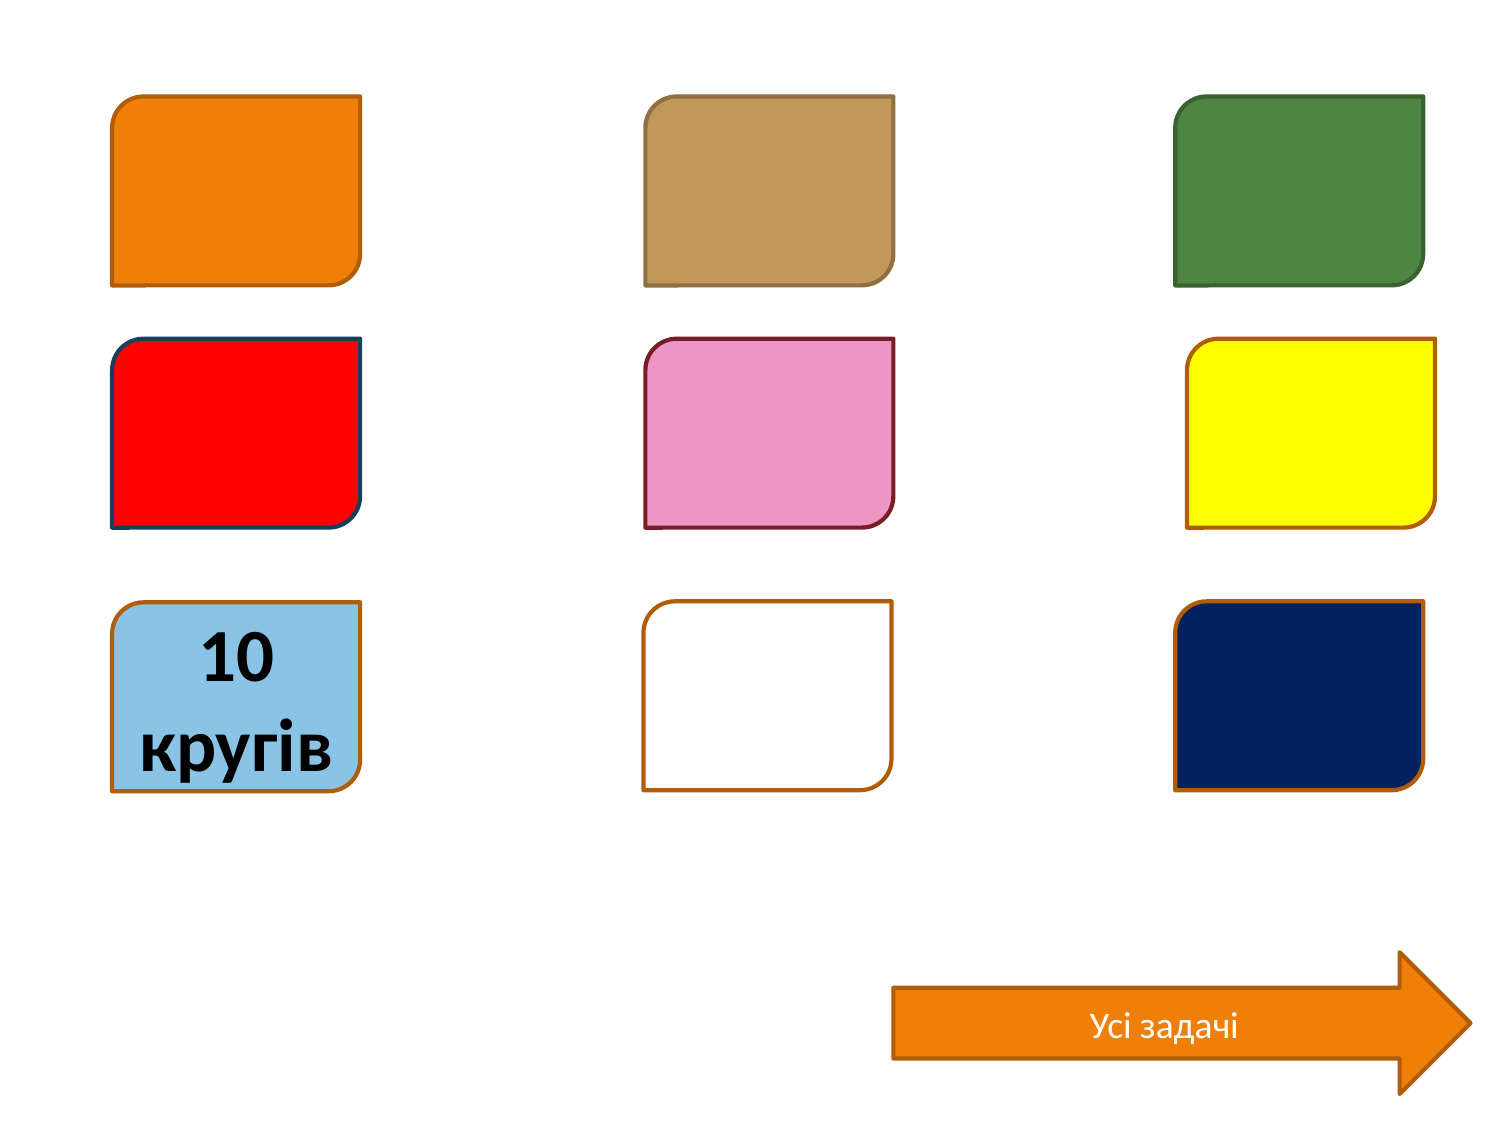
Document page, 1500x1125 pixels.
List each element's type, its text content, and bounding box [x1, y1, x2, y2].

text_box 10 кругів [109, 600, 363, 794]
text_box [1184, 336, 1438, 530]
text_box [643, 94, 896, 288]
text_box [109, 336, 363, 530]
text_box [1173, 94, 1426, 288]
text_box [109, 94, 363, 288]
text_box Усі задачі [891, 950, 1473, 1096]
text_box [1173, 599, 1426, 793]
text_box [643, 336, 896, 530]
text_box [641, 599, 894, 793]
